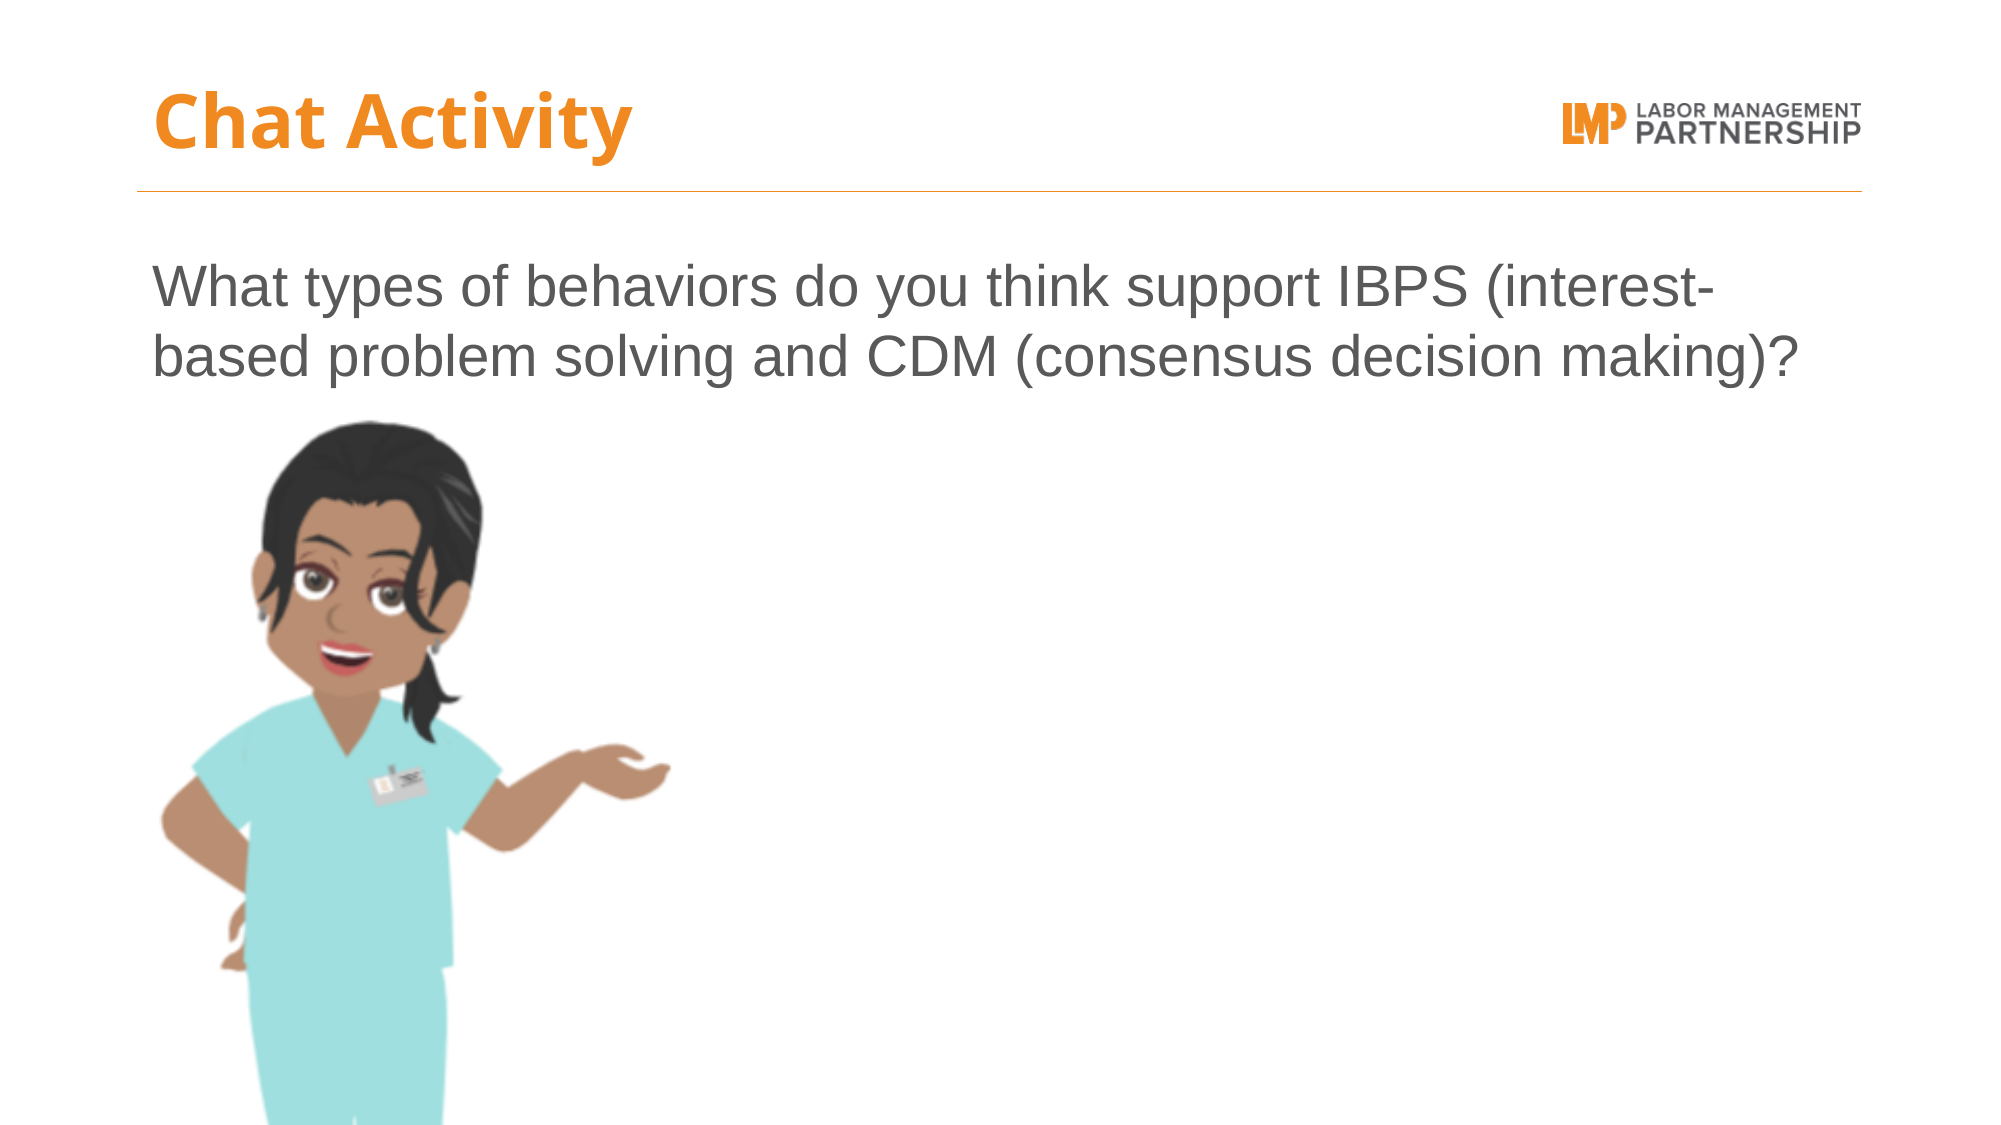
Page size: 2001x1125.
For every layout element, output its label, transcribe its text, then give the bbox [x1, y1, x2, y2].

list What types of behaviors do you think support IBPS (interest-based problem solving and CDM (consensus decision making)? [137, 240, 1863, 1014]
picture [137, 396, 692, 1125]
picture [1562, 103, 1863, 144]
title Chat Activity [137, 59, 1529, 188]
